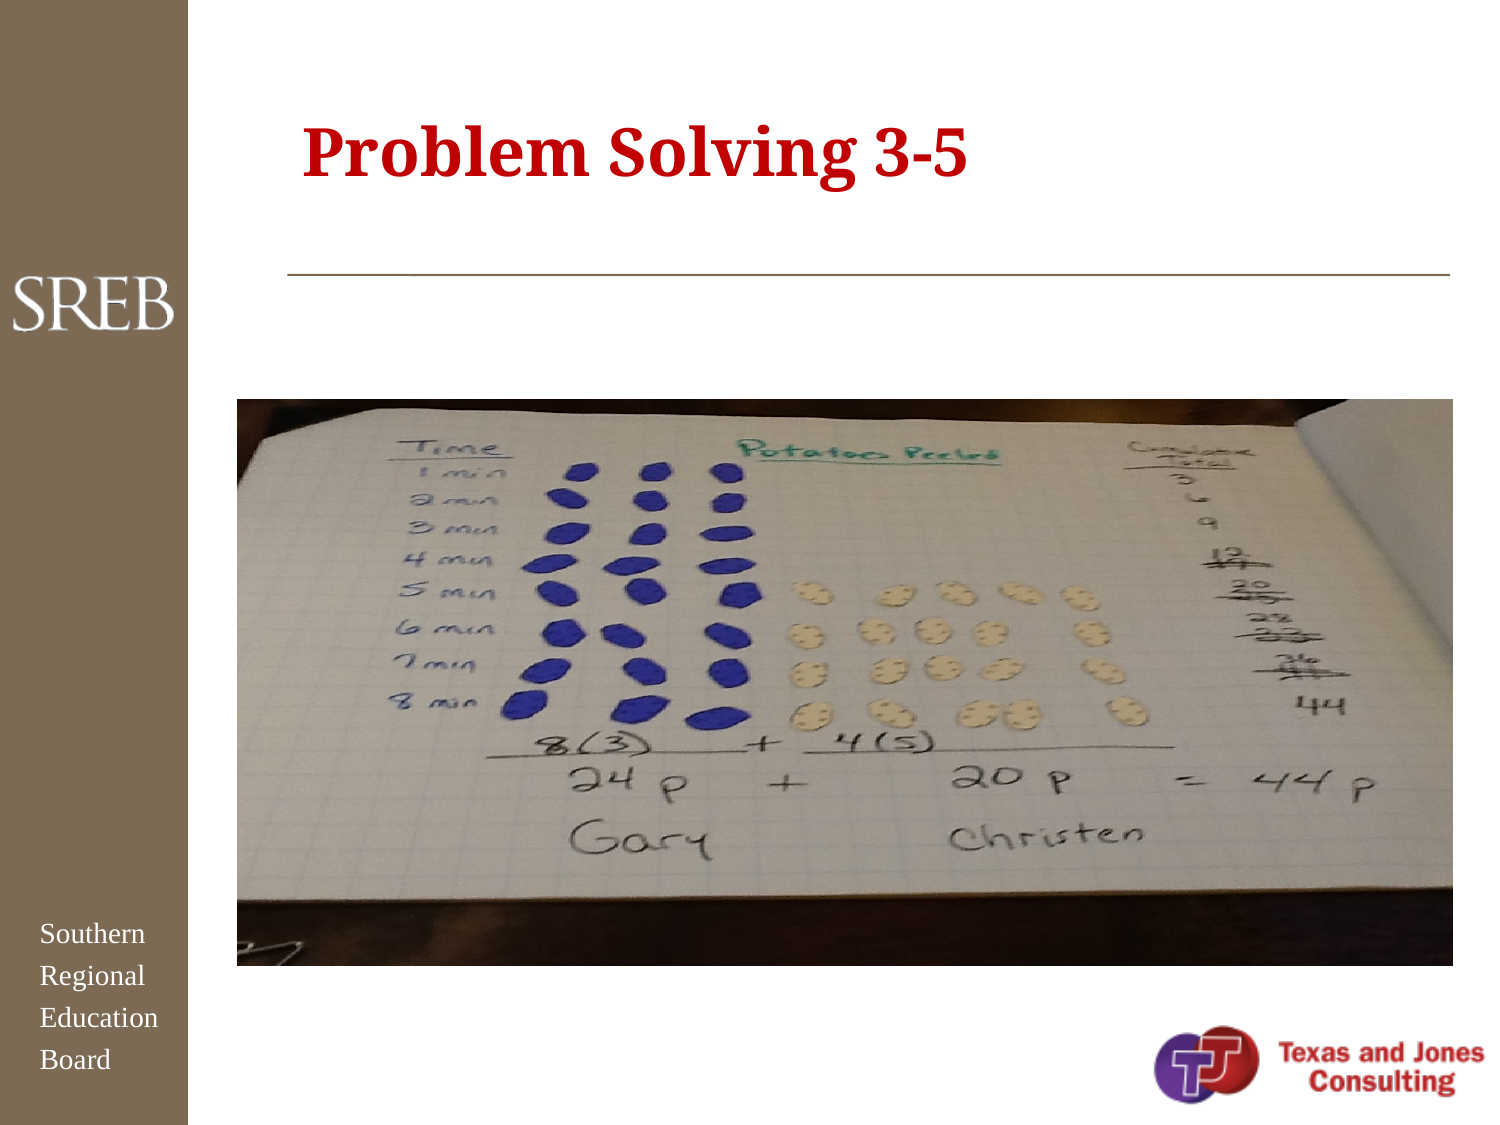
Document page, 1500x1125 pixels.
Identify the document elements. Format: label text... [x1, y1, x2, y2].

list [237, 399, 1454, 967]
picture [12, 274, 175, 332]
title Problem Solving 3-5 [287, 74, 1263, 226]
picture [1087, 949, 1500, 1125]
